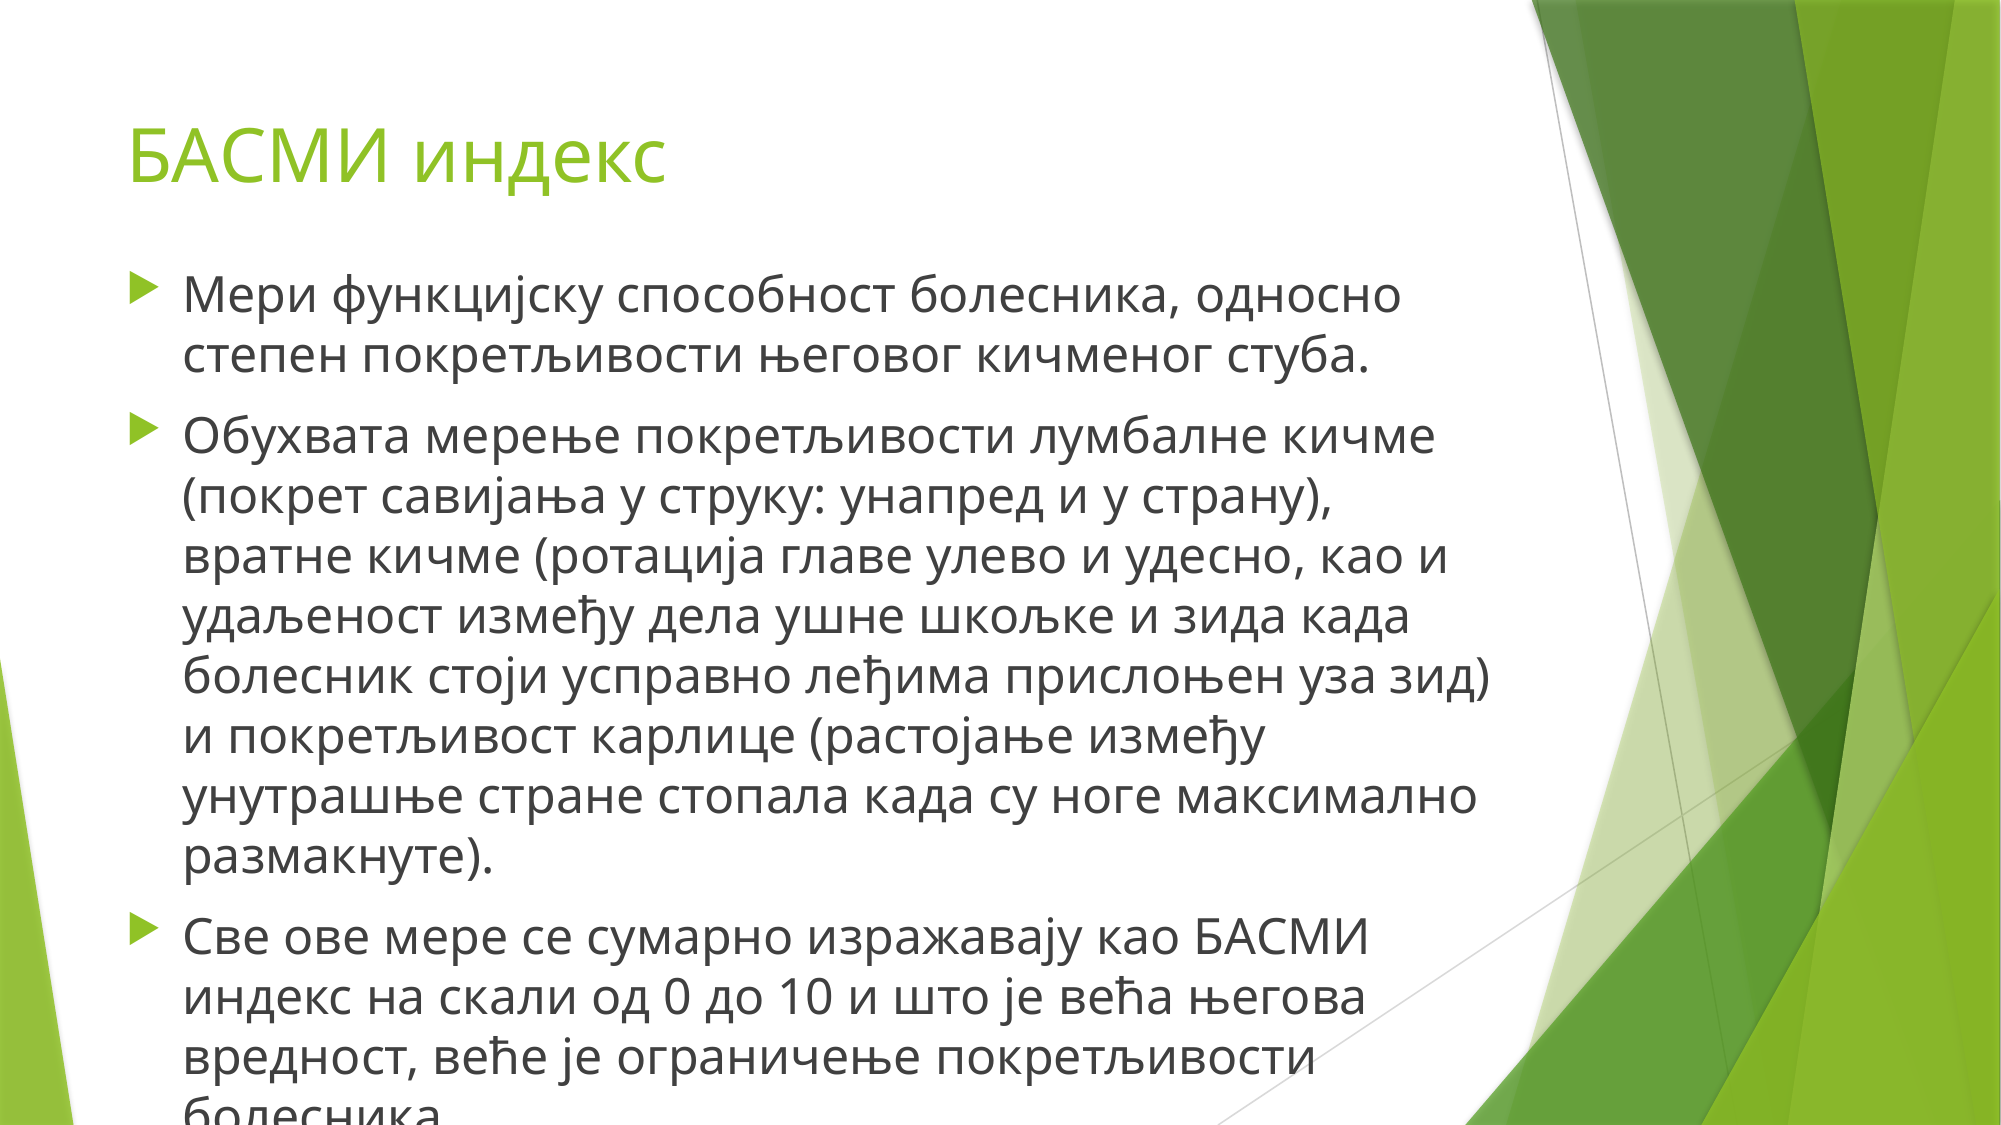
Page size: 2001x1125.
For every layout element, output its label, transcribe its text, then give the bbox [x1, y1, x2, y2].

title БАСМИ индекс [111, 99, 1522, 255]
list Мери функцијску способност болесника, односно степен покретљивости његовог кичменог стуба. Обухвата мерење покретљивости лумбалне кичме (покрет савијања у струку: унапред и у страну), вратне кичме (ротација главе улево и удесно, као и удаљеност између дела ушне шкољке и зида када болесник стоји усправно леђима прислоњен уза зид) и покретљивост карлице (растојање између унутрашње стране стопала када су ноге максимално размакнуте). Све ове мере се сумарно изражавају као БАСМИ индекс на скали од 0 до 10 и што је већа његова вредност, веће је ограничење покретљивости болесника. [111, 255, 1522, 892]
